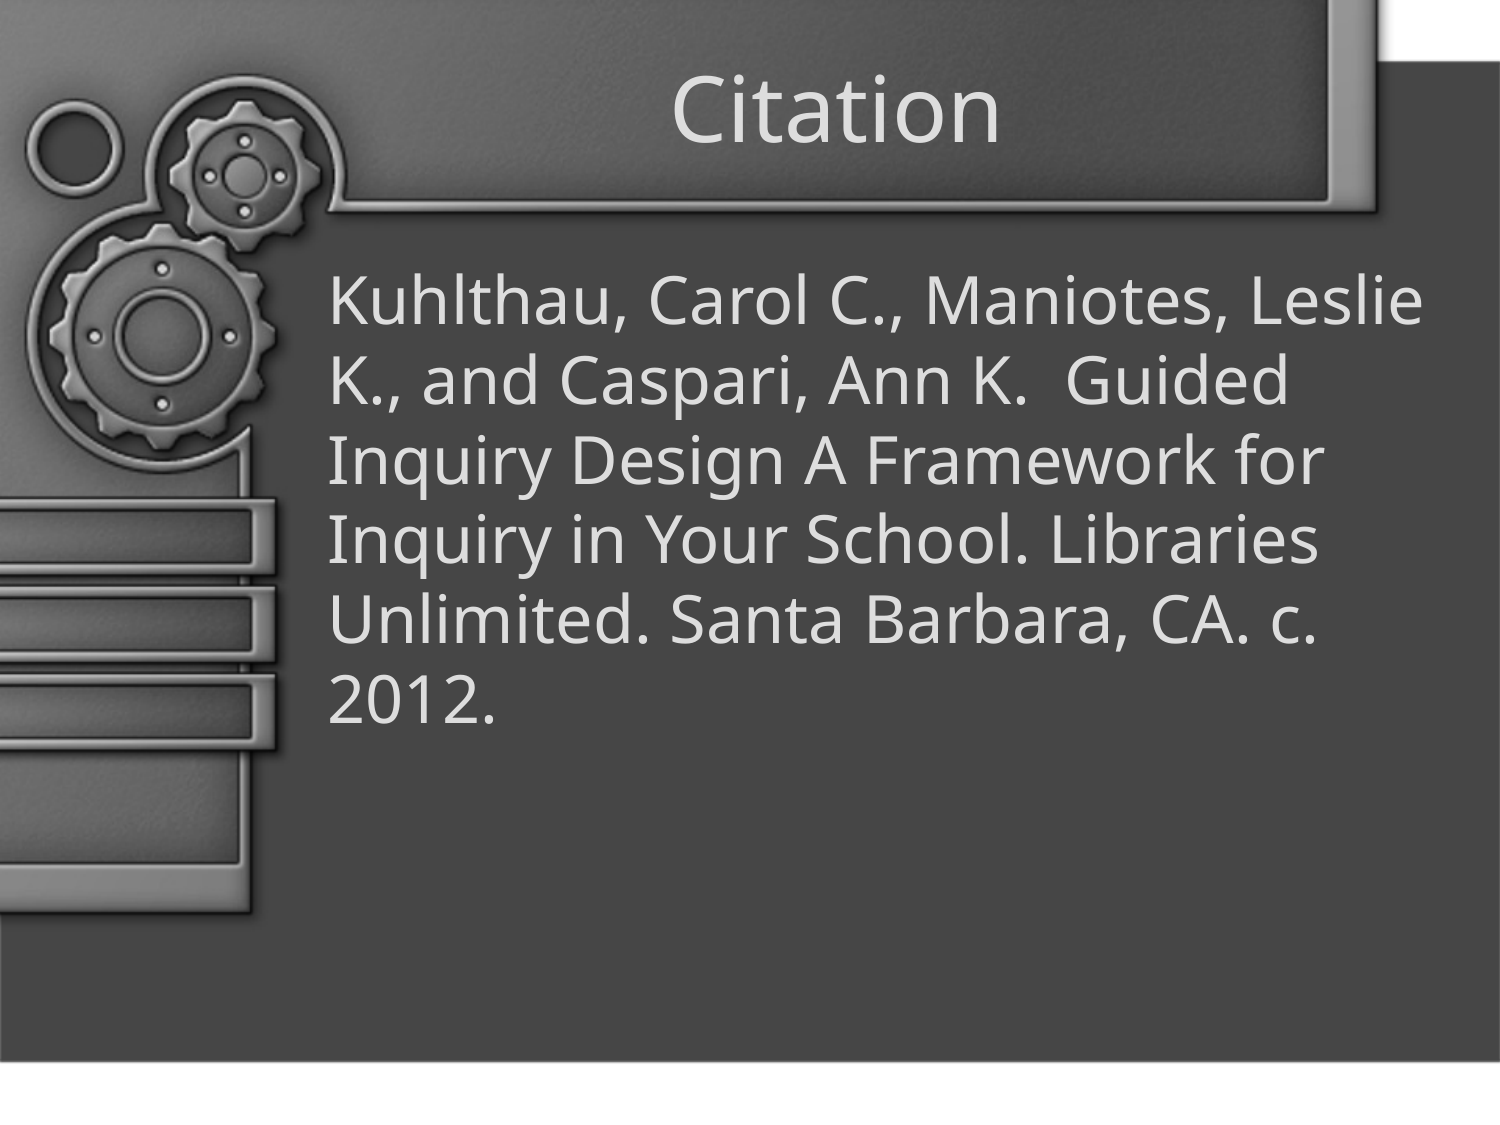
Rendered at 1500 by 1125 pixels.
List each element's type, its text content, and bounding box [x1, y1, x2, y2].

title Citation [362, 0, 1313, 213]
picture [0, 0, 1500, 1125]
list Kuhlthau, Carol C., Maniotes, Leslie K., and Caspari, Ann K. Guided Inquiry Design A Framework for Inquiry in Your School. Libraries Unlimited. Santa Barbara, CA. c. 2012. [312, 249, 1463, 1000]
